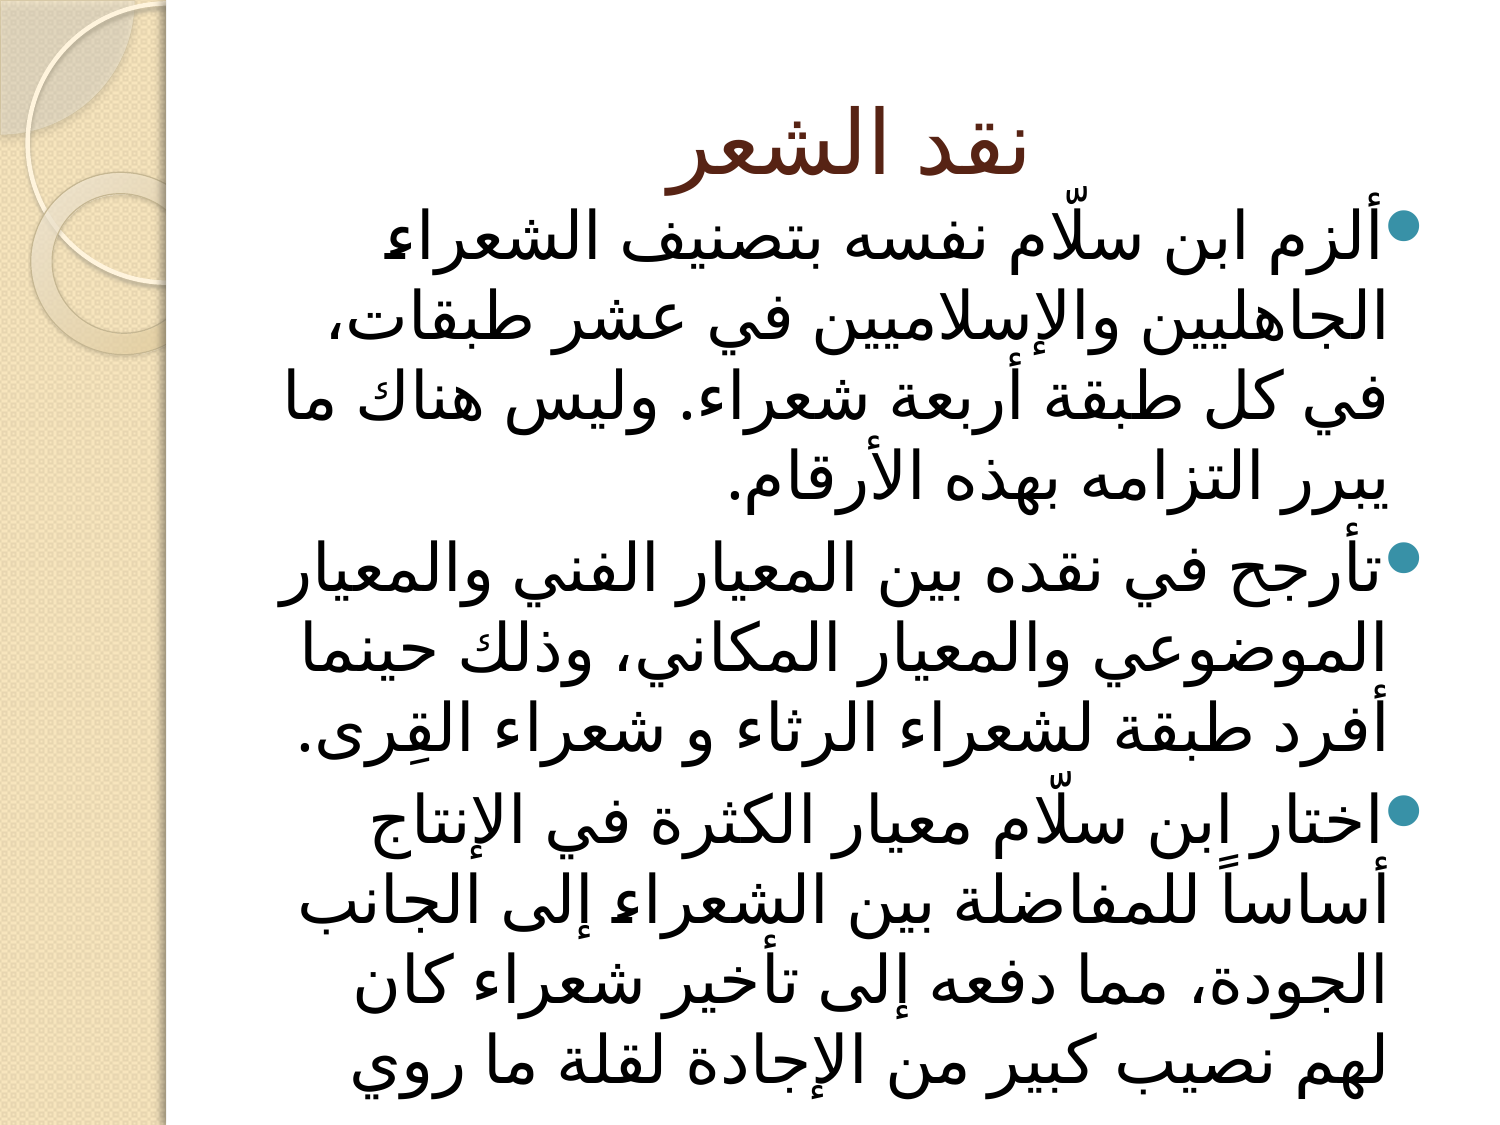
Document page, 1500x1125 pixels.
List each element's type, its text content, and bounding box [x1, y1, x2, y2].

title نقد الشعر [235, 45, 1466, 185]
list ألزم ابن سلّام نفسه بتصنيف الشعراء الجاهليين والإسلاميين في عشر طبقات، في كل طبقة أربعة شعراء. وليس هناك ما يبرر التزامه بهذه الأرقام. تأرجح في نقده بين المعيار الفني والمعيار الموضوعي والمعيار المكاني، وذلك حينما أفرد طبقة لشعراء الرثاء و شعراء القِرى. اختار ابن سلّام معيار الكثرة في الإنتاج أساساً للمفاضلة بين الشعراء إلى الجانب الجودة، مما دفعه إلى تأخير شعراء كان لهم نصيب كبير من الإجادة لقلة ما روي عنهم. تتسم أشعاره على بعض الشعراء بالعمومية التي سبق أن انتقدها في مقدمته. [235, 185, 1466, 1090]
